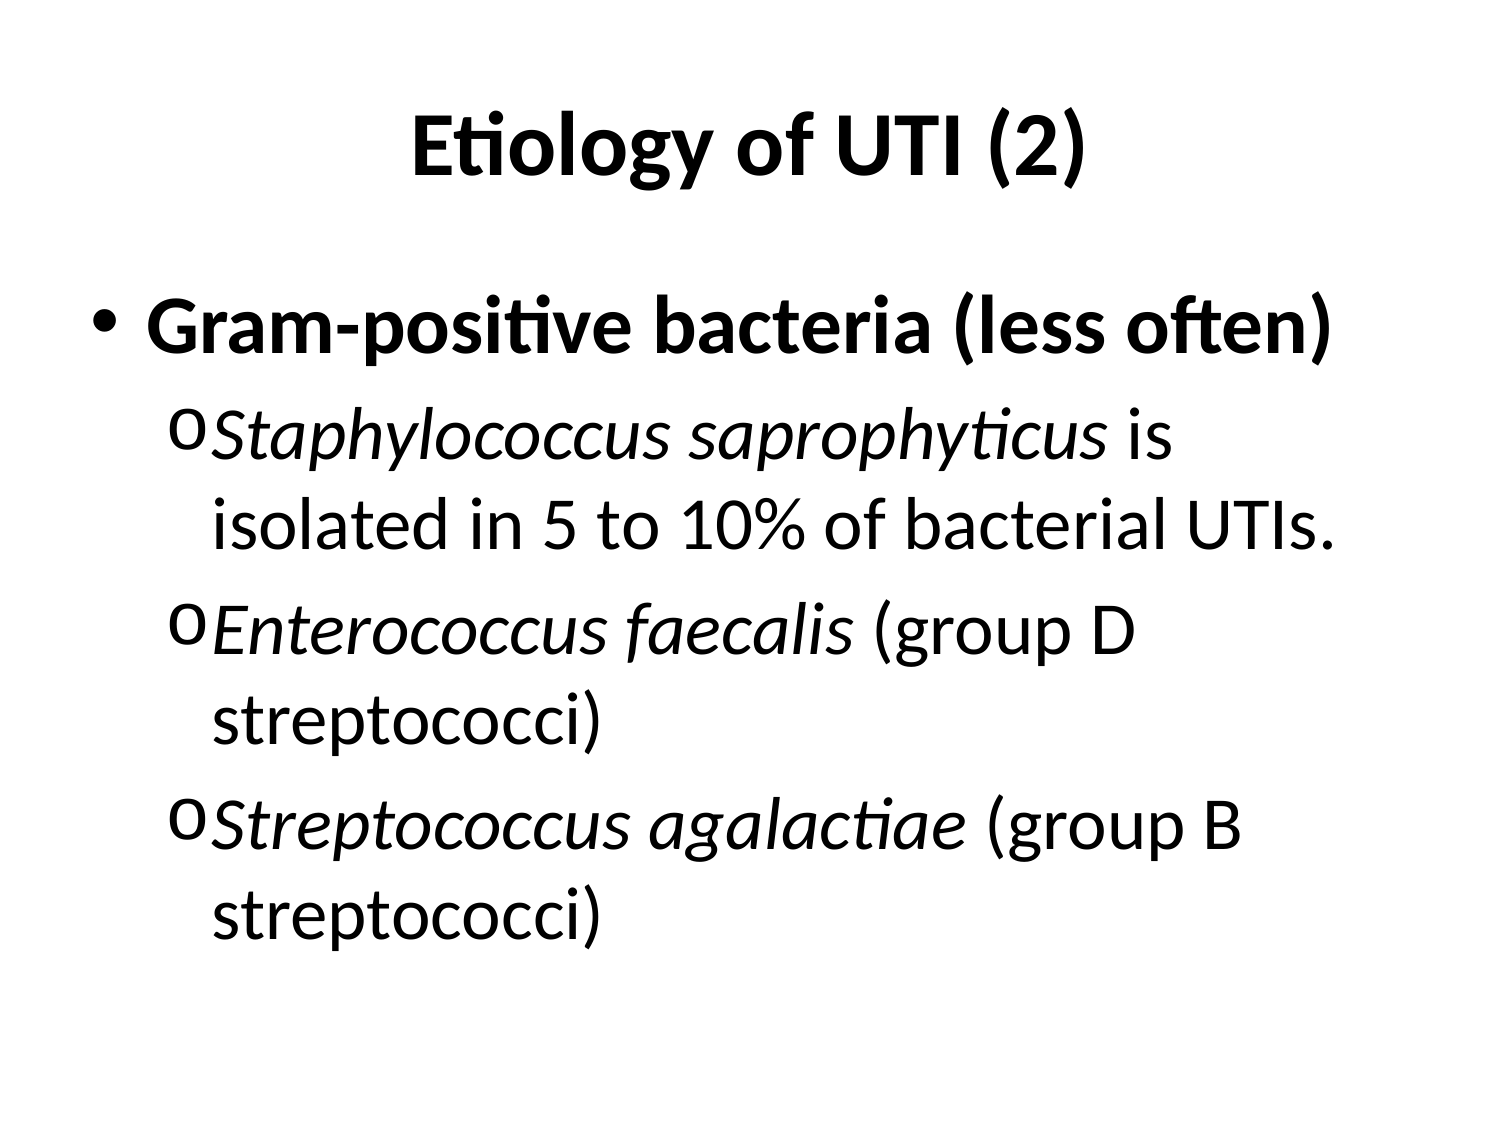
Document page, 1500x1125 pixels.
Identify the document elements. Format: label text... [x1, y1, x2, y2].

title Etiology of UTI (2) [75, 45, 1425, 233]
list Gram-positive bacteria (less often) Staphylococcus saprophyticus is isolated in 5 to 10% of bacterial UTIs. Enterococcus faecalis (group D streptococci) Streptococcus agalactiae (group B streptococci) [75, 262, 1425, 1005]
